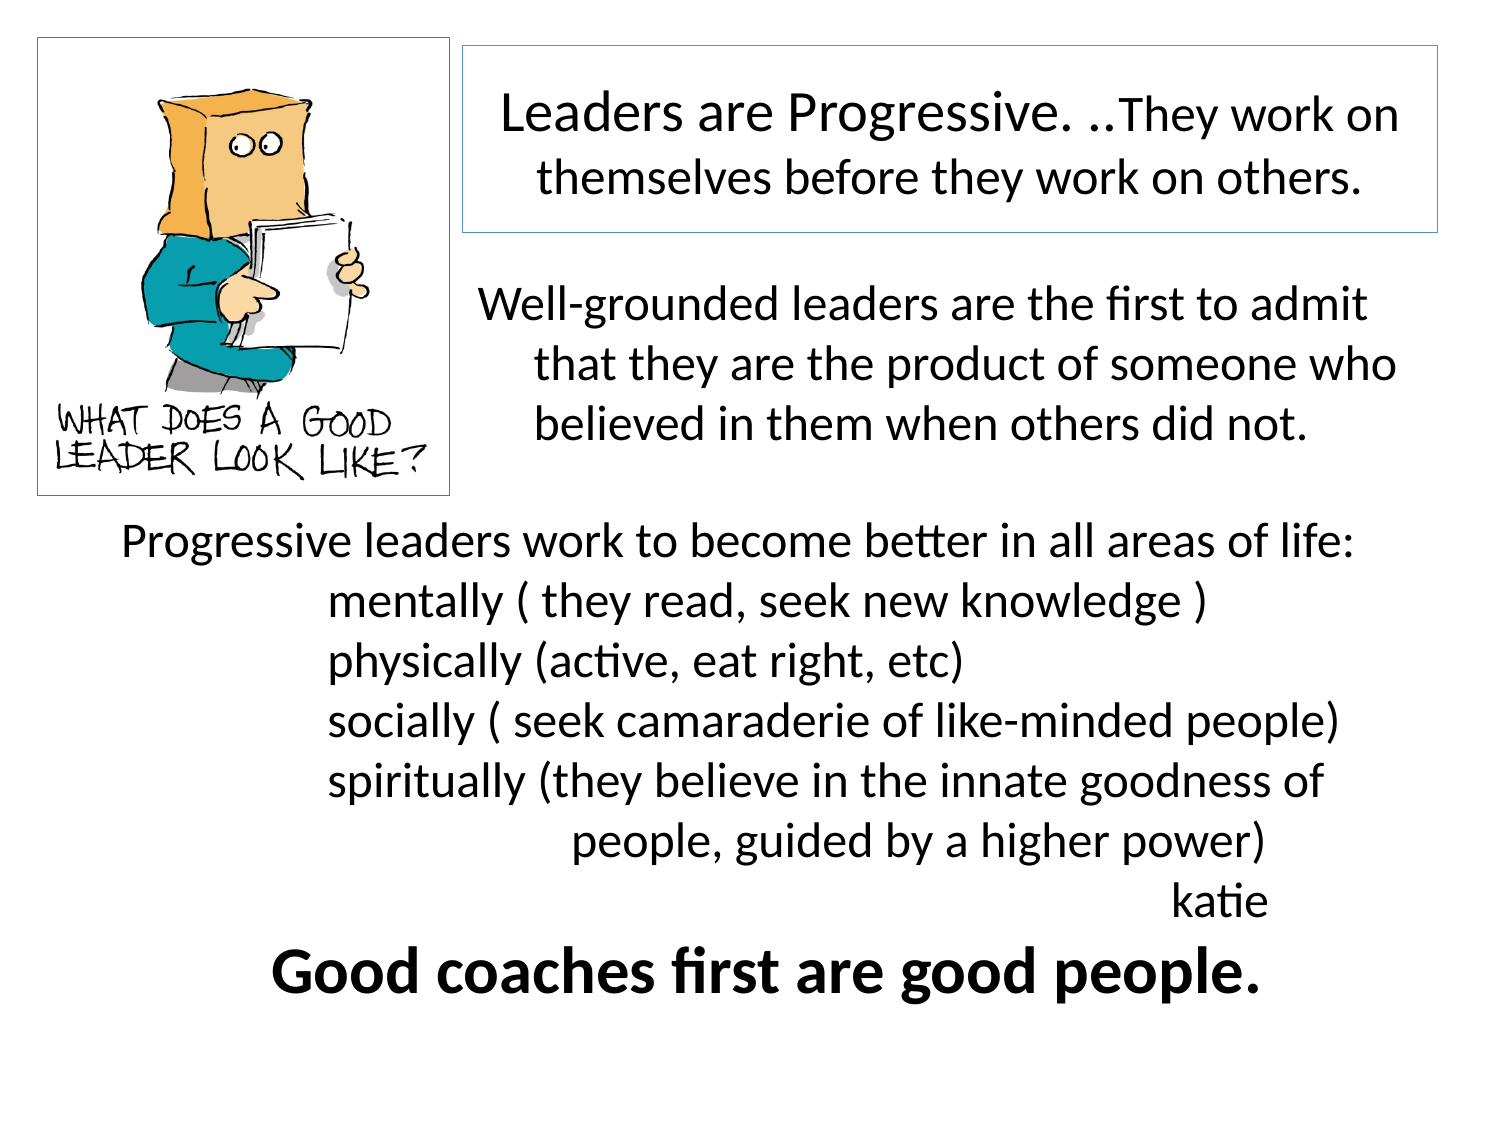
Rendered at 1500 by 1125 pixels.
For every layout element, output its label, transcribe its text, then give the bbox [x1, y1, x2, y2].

title Leaders are Progressive. ..They work on themselves before they work on others. [462, 45, 1438, 233]
text_box Progressive leaders work to become better in all areas of life: mentally ( they read, seek new knowledge ) physically (active, eat right, etc) socially ( seek camaraderie of like-minded people) spiritually (they believe in the innate goodness of people, guided by a higher power) katie Good coaches first are good people. [106, 499, 1394, 1060]
picture [37, 37, 451, 497]
list Well-grounded leaders are the first to admit that they are the product of someone who believed in them when others did not. [462, 262, 1438, 563]
